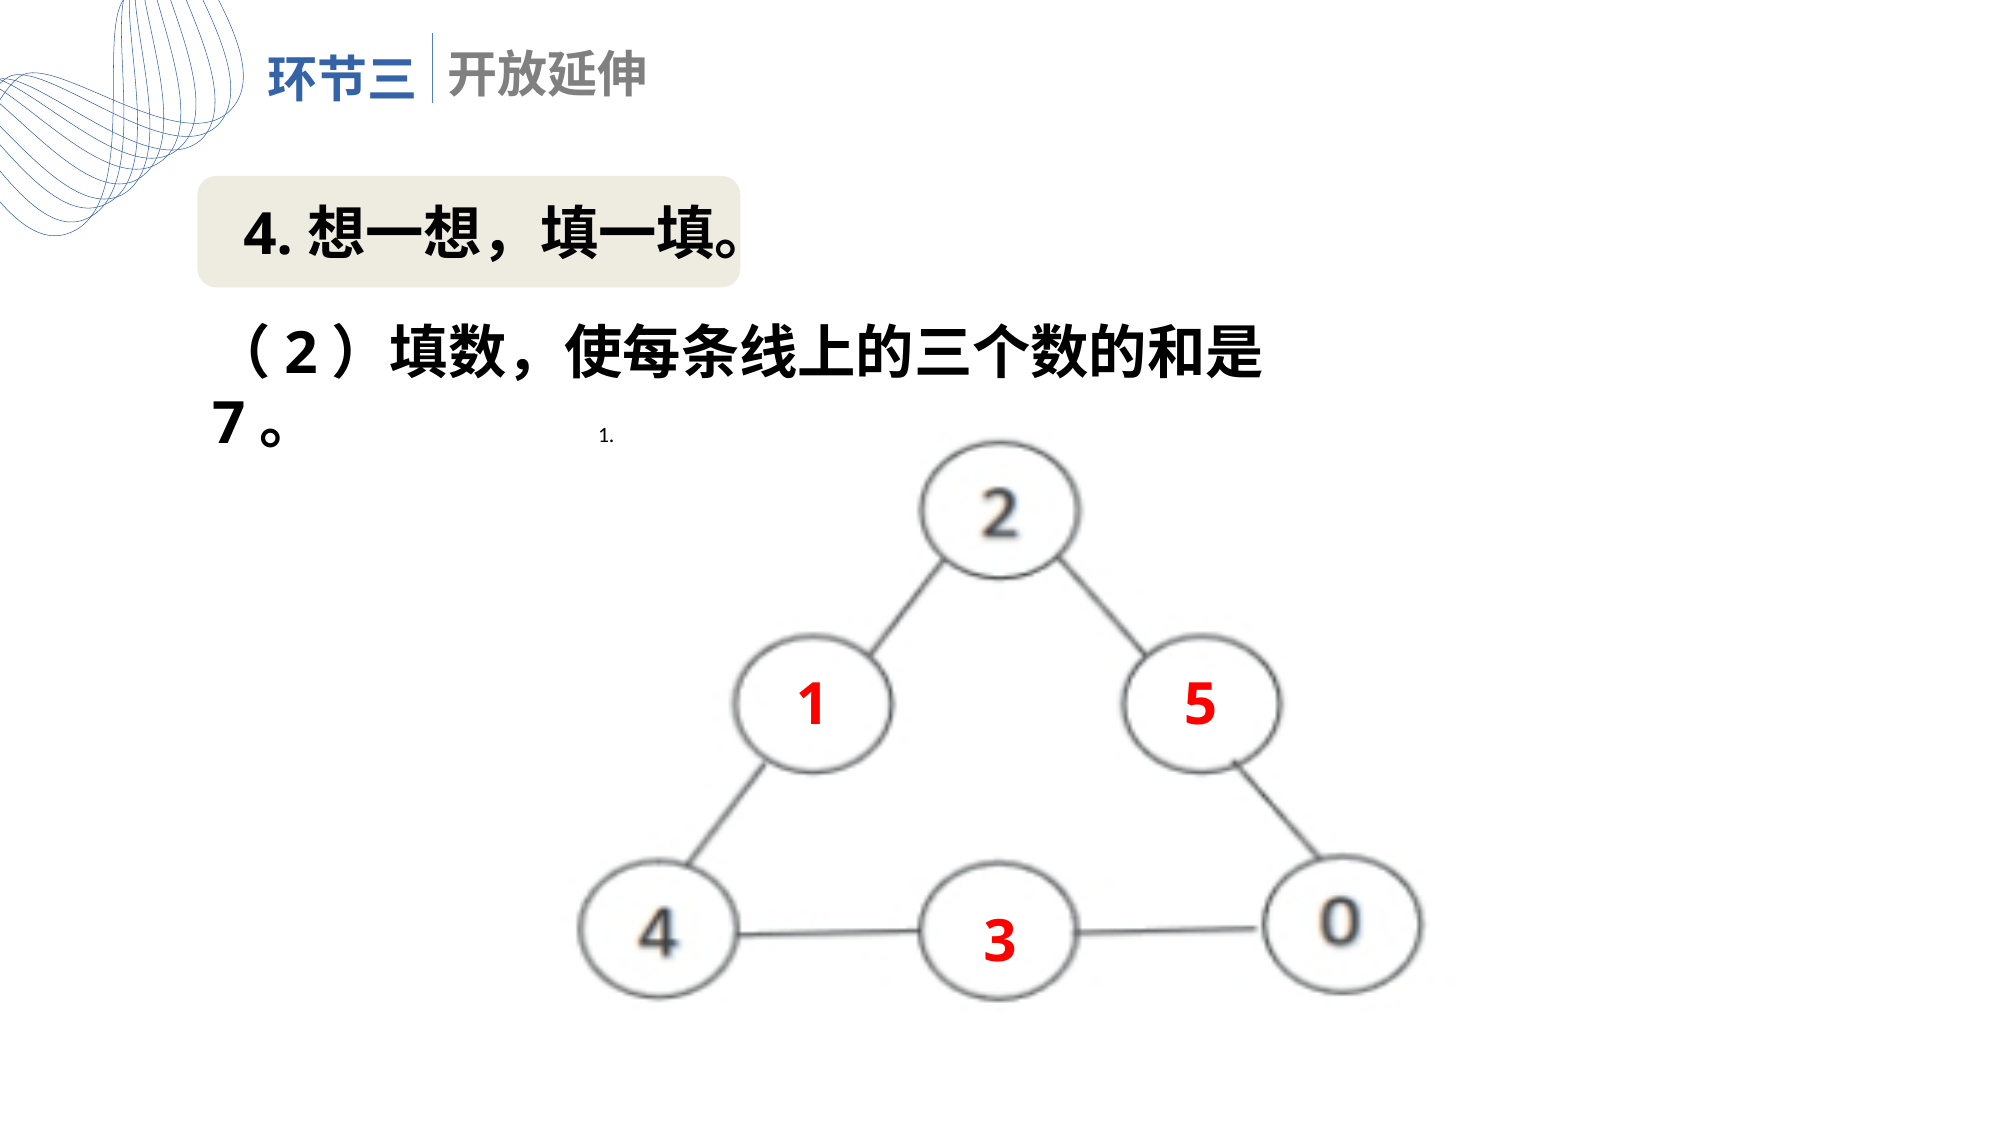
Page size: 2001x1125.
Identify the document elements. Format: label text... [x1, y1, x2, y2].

text_box 4.想一想，填一填。 [228, 188, 741, 274]
text_box [196, 174, 741, 289]
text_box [197, 307, 1513, 1026]
